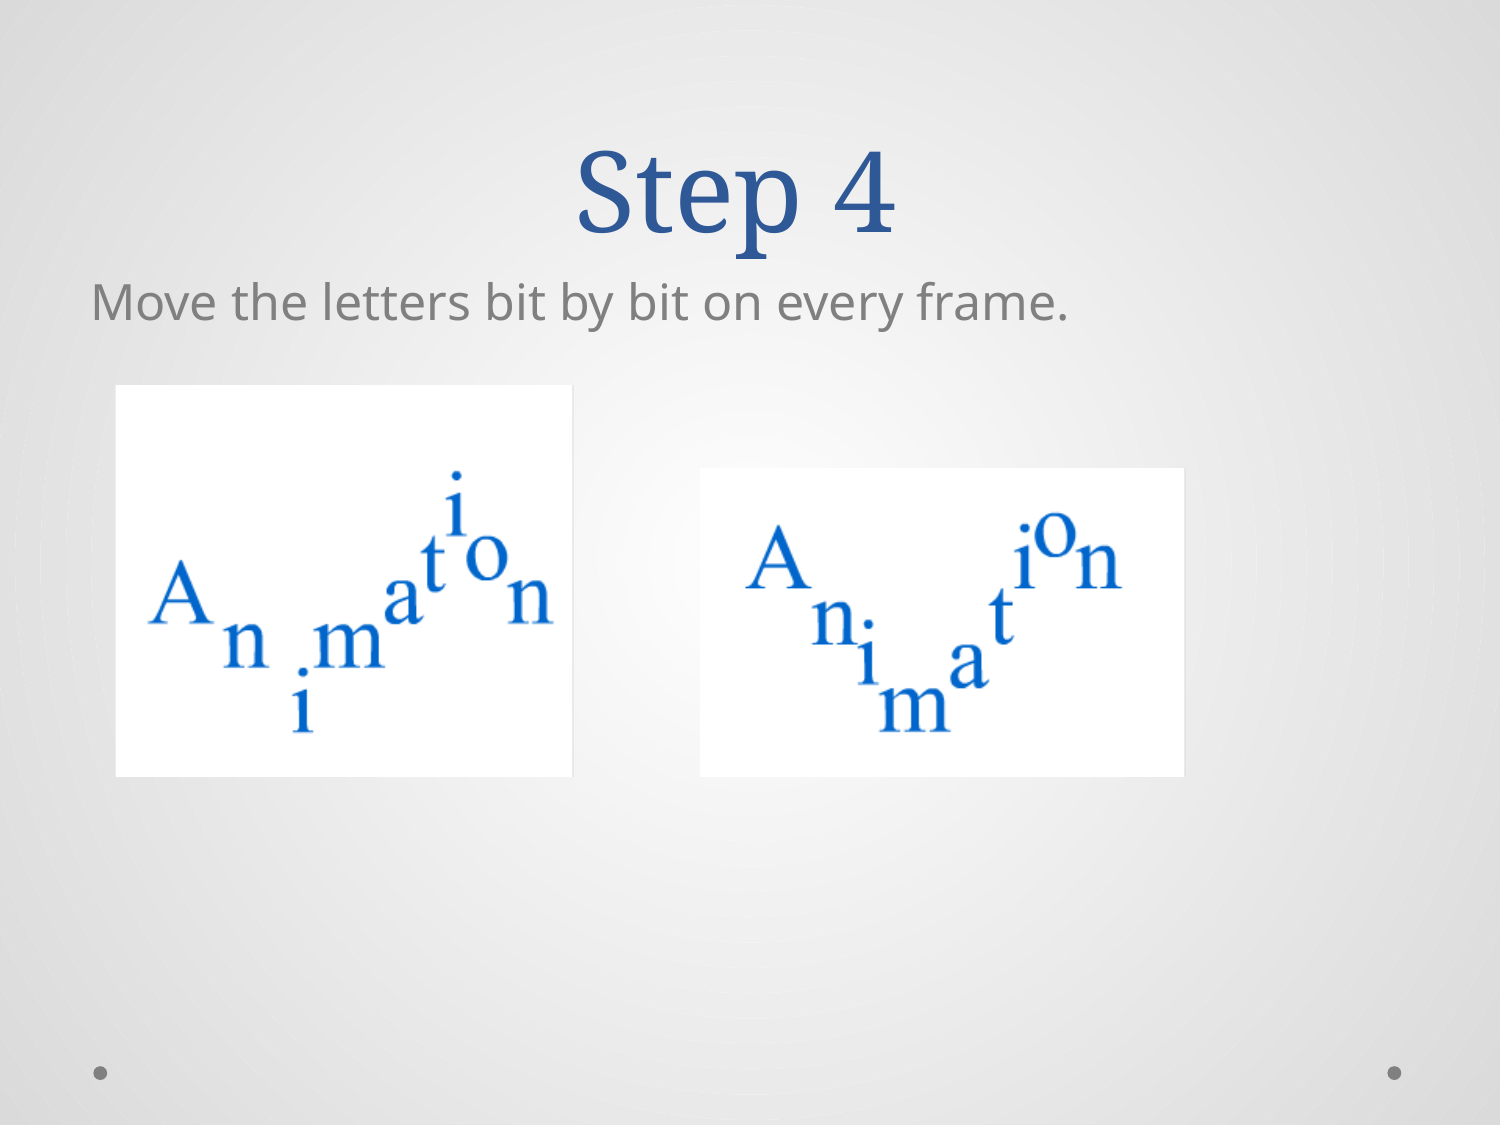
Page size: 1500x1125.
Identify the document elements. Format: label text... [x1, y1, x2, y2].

picture [115, 385, 574, 777]
title Step 4 [75, 0, 1425, 262]
picture [699, 468, 1186, 777]
list Move the letters bit by bit on every frame. [75, 262, 1425, 1005]
